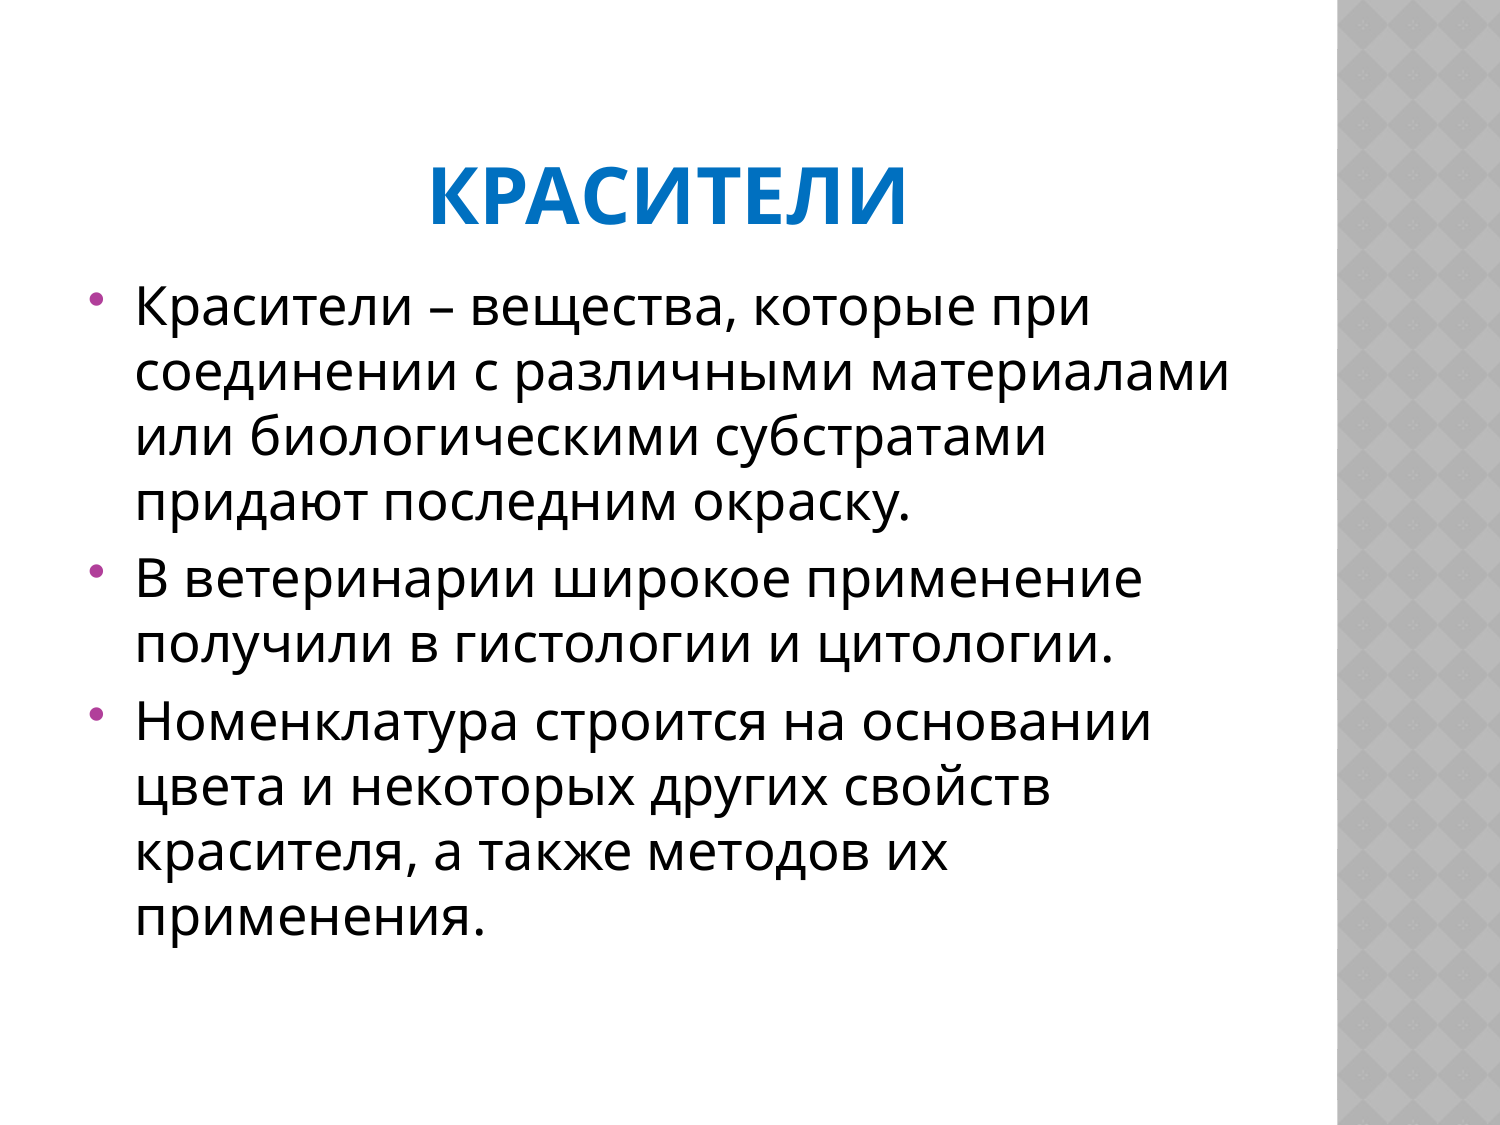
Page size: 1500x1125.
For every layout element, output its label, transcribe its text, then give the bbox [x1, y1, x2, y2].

list Красители – вещества, которые при соединении с различными материалами или биологическими субстратами придают последним окраску. В ветеринарии широкое применение получили в гистологии и цитологии. Номенклатура строится на основании цвета и некоторых других свойств красителя, а также методов их применения. [75, 264, 1263, 1059]
title Красители [75, 52, 1263, 240]
